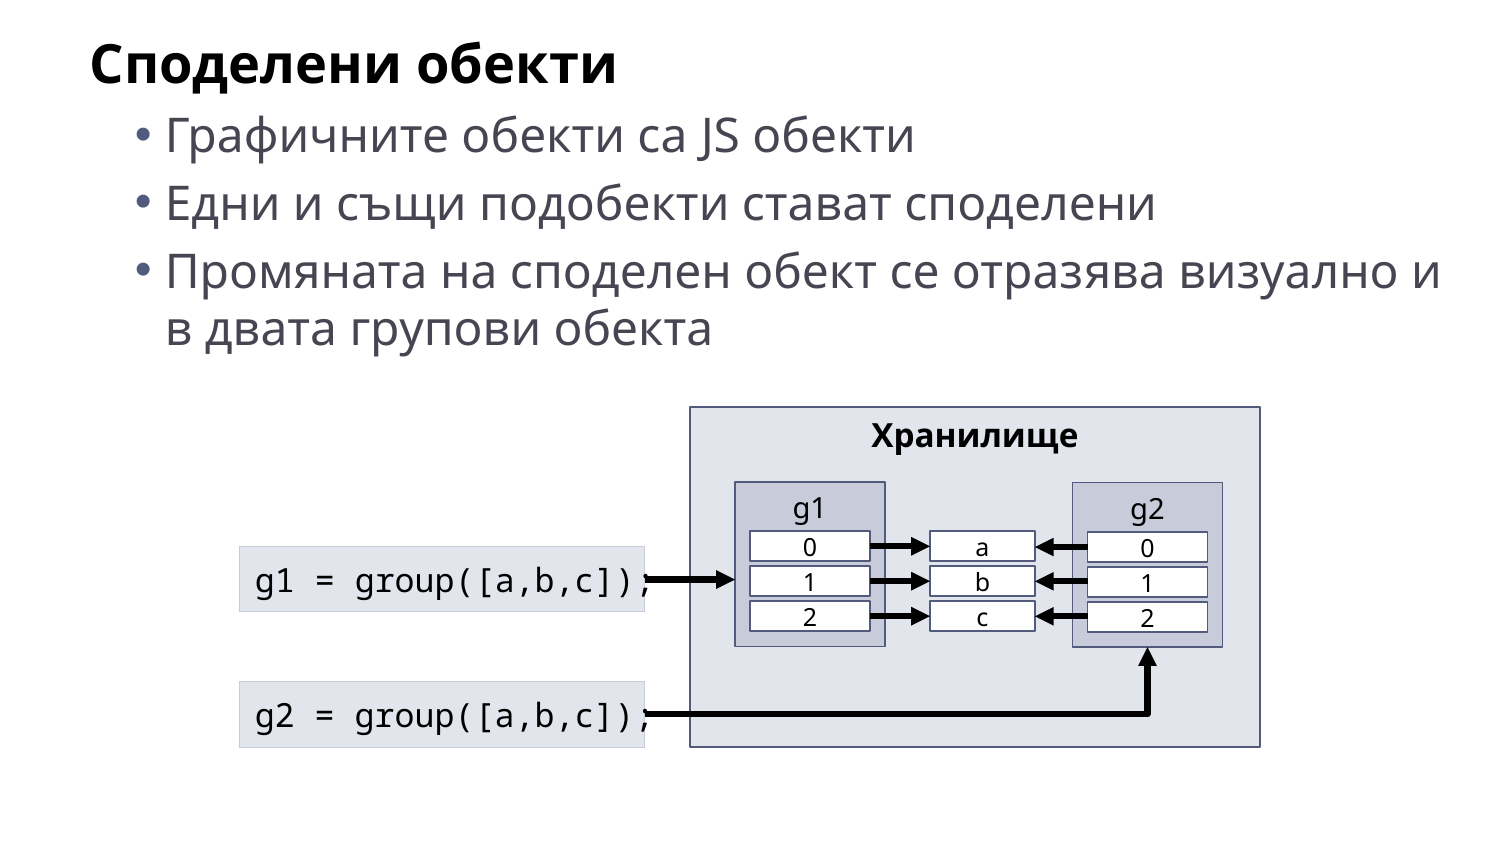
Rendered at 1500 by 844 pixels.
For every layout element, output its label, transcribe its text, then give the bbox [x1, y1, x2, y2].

text_box g2 = group([a,b,c]); [239, 681, 645, 748]
text_box g1 = group([a,b,c]); [239, 546, 645, 612]
list Споделени обекти Графичните обекти са JS обекти Едни и същи подобекти стават споделени Промяната на споделен обект се отразява визуално и в двата групови обекта [75, 21, 1475, 835]
text_box 2 [748, 600, 872, 633]
text_box 1 [748, 565, 872, 598]
text_box Хранилище [688, 405, 1262, 749]
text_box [644, 646, 1148, 715]
text_box 2 [1086, 601, 1209, 634]
text_box b [928, 565, 1037, 598]
text_box g2 [1071, 481, 1224, 649]
text_box g1 [733, 480, 887, 646]
text_box 0 [1086, 530, 1209, 564]
text_box 1 [1086, 565, 1209, 599]
text_box a [928, 530, 1037, 563]
text_box 0 [748, 530, 872, 563]
text_box c [928, 600, 1037, 633]
